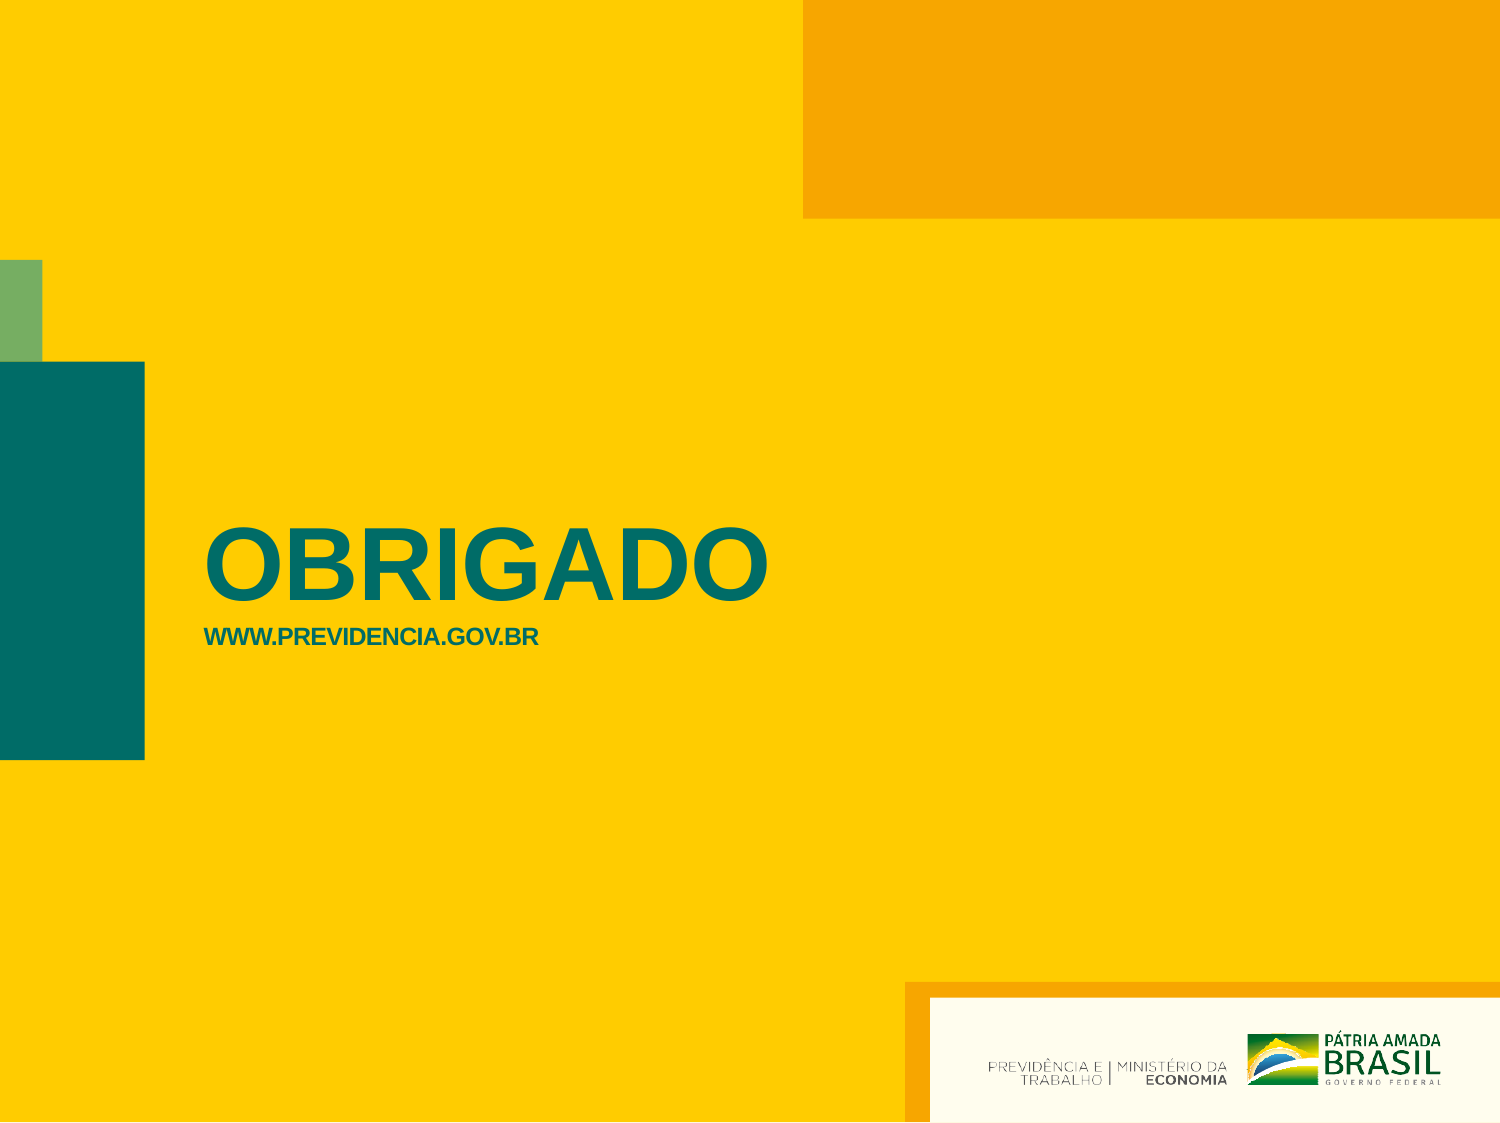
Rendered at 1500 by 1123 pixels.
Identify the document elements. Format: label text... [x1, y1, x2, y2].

text_box [803, 0, 1500, 219]
text_box [0, 0, 1500, 1123]
text_box [0, 361, 145, 761]
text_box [904, 981, 1500, 1123]
title OBRIGADO WWW.PREVIDENCIA.GOV.BR [201, 493, 795, 684]
text_box [0, 259, 43, 361]
